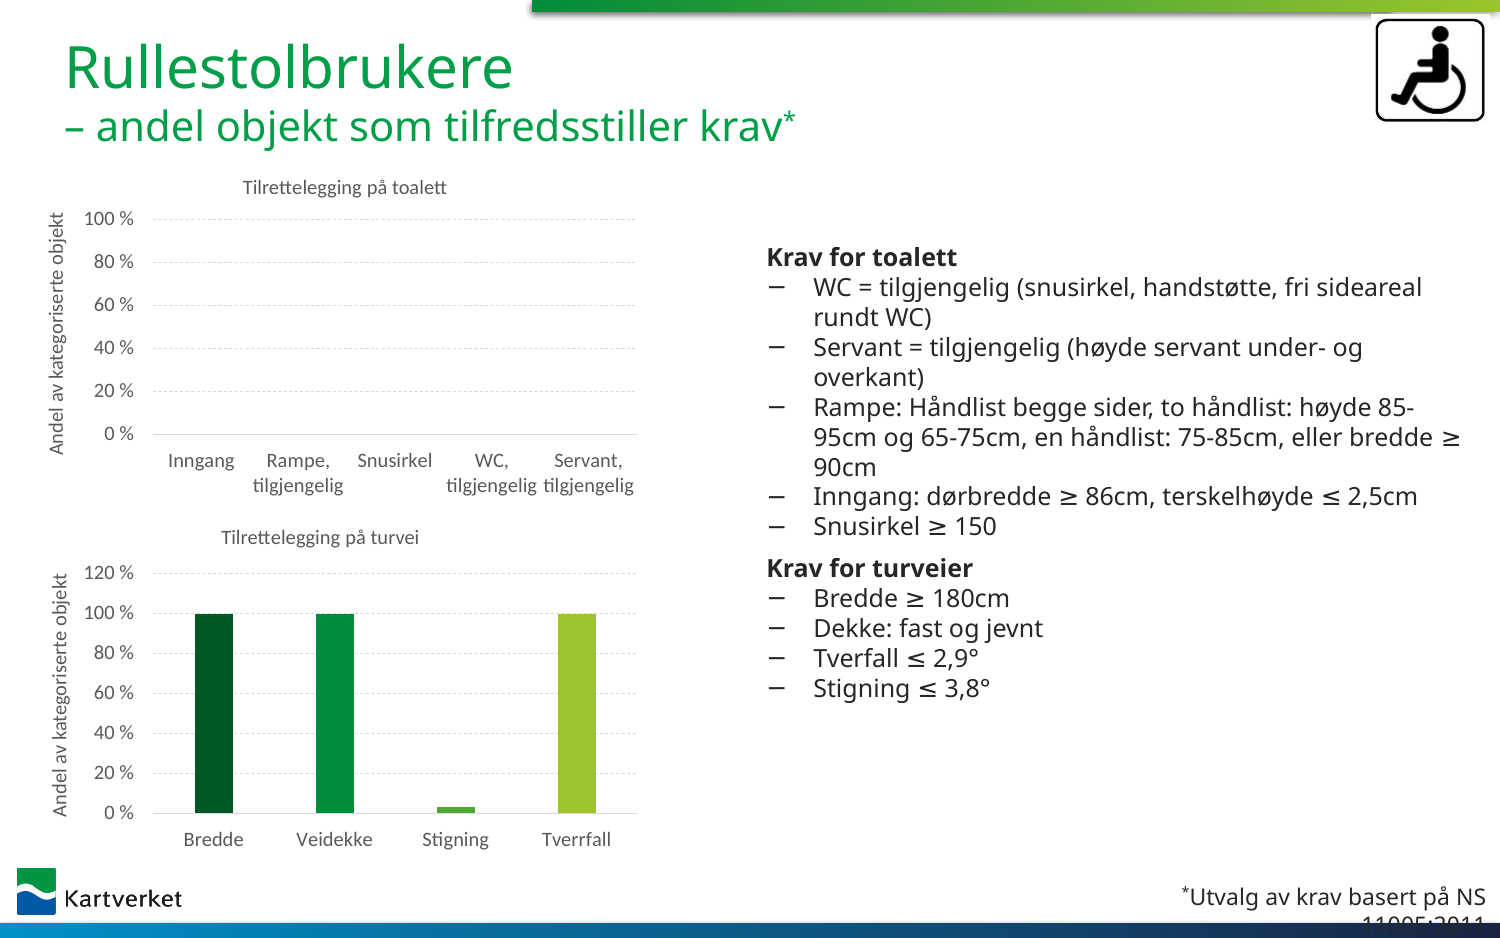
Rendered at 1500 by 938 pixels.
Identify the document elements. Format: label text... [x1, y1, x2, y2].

text_box Krav for toalett WC = tilgjengelig (snusirkel, handstøtte, fri sideareal rundt WC) Servant = tilgjengelig (høyde servant under- og overkant) Rampe: Håndlist begge sider, to håndlist: høyde 85-95cm og 65-75cm, en håndlist: 75-85cm, eller bredde ≥ 90cm Inngang: dørbredde ≥ 86cm, terskelhøyde ≤ 2,5cm Snusirkel ≥ 150 [751, 234, 1483, 545]
picture [41, 166, 650, 505]
text_box Rullestolbrukere – andel objekt som tilfredsstiller krav* [49, 14, 1431, 158]
text_box Krav for turveier Bredde ≥ 180cm Dekke: fast og jevnt Tverfall ≤ 2,9° Stigning ≤ 3,8° [751, 545, 1483, 710]
text_box *Utvalg av krav basert på NS 11005:2011 [1068, 873, 1500, 938]
picture [41, 520, 650, 859]
picture [1371, 13, 1491, 127]
